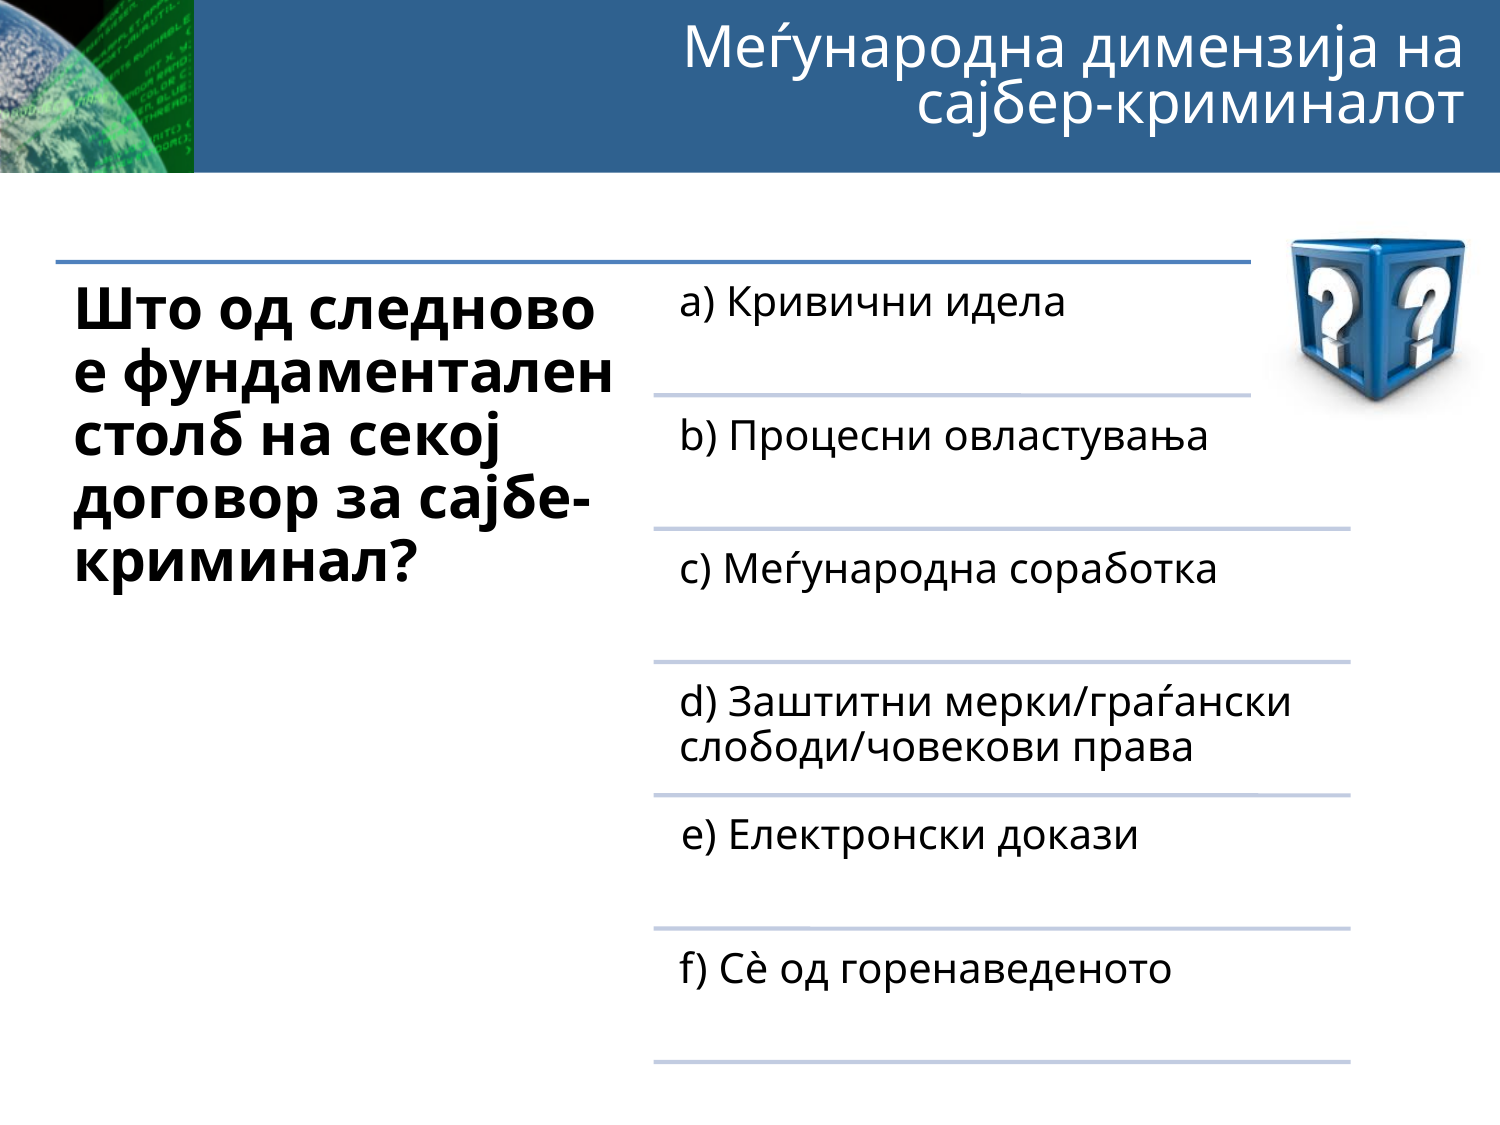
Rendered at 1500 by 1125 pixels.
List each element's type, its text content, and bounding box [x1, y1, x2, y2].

picture [1251, 186, 1498, 433]
text_box Меѓународна димензија на сајбер-криминалот [515, 15, 1480, 143]
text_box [55, 261, 1353, 1069]
text_box [197, 1, 1500, 175]
picture [0, 0, 194, 173]
